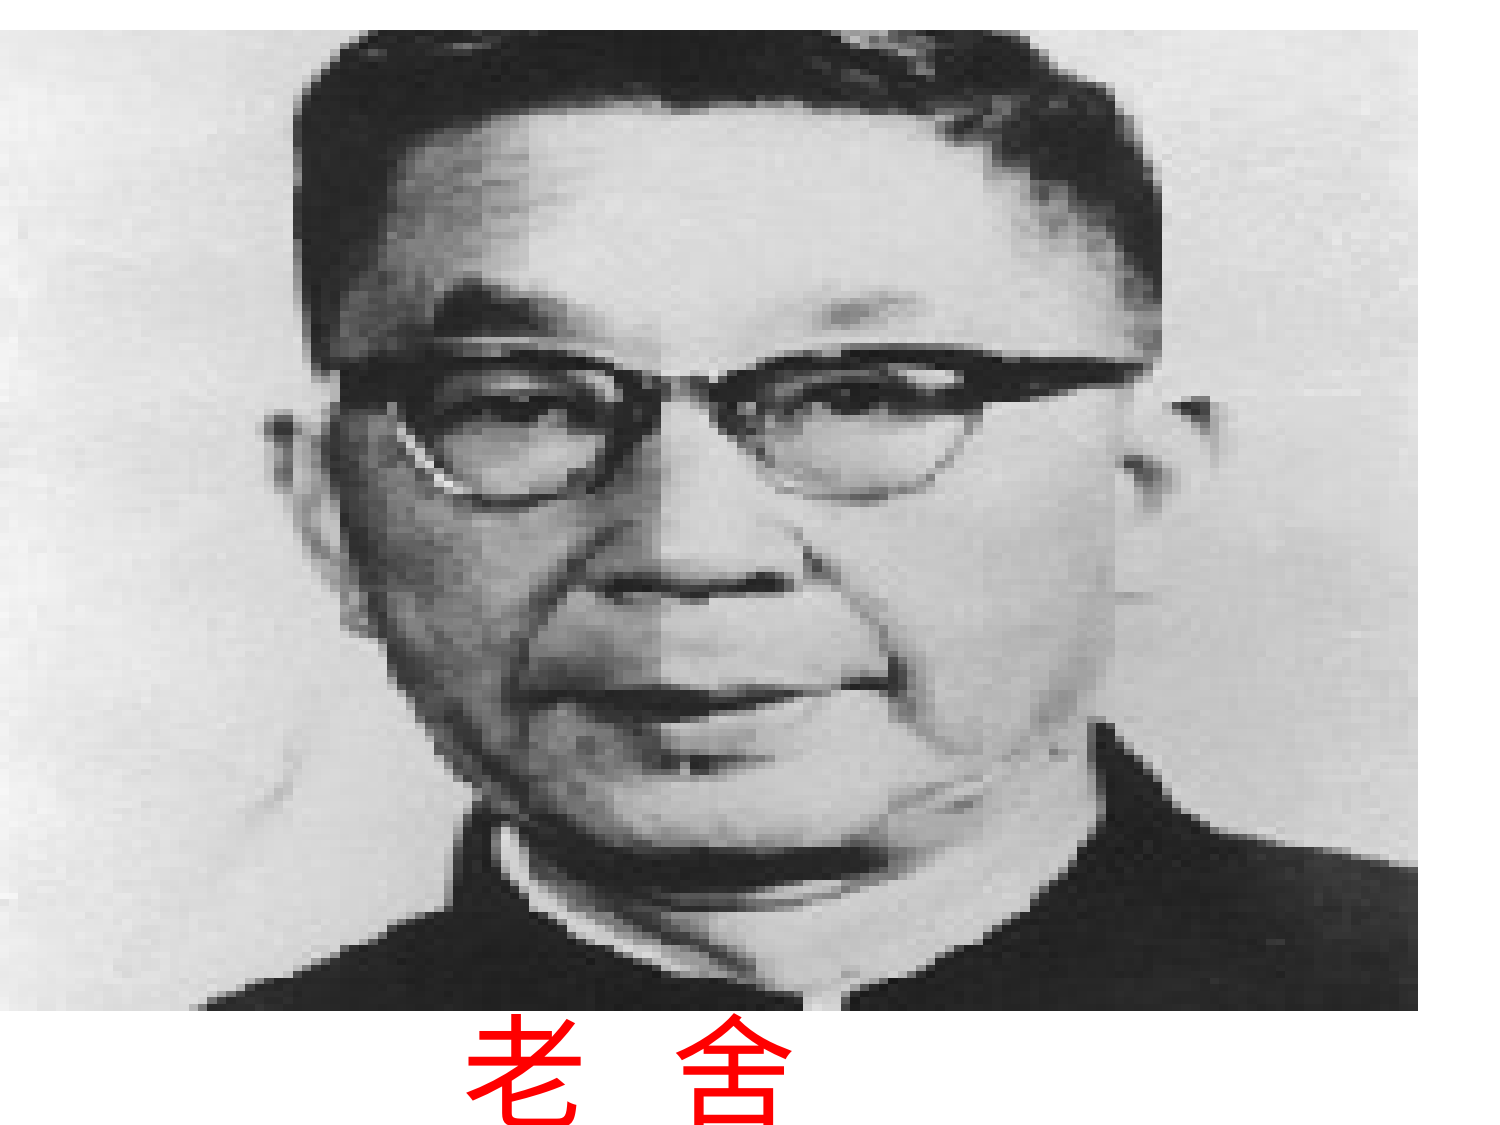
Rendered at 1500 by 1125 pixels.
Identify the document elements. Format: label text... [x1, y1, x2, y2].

text_box 老 舍 [249, 1011, 888, 1125]
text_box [0, 30, 1418, 1011]
